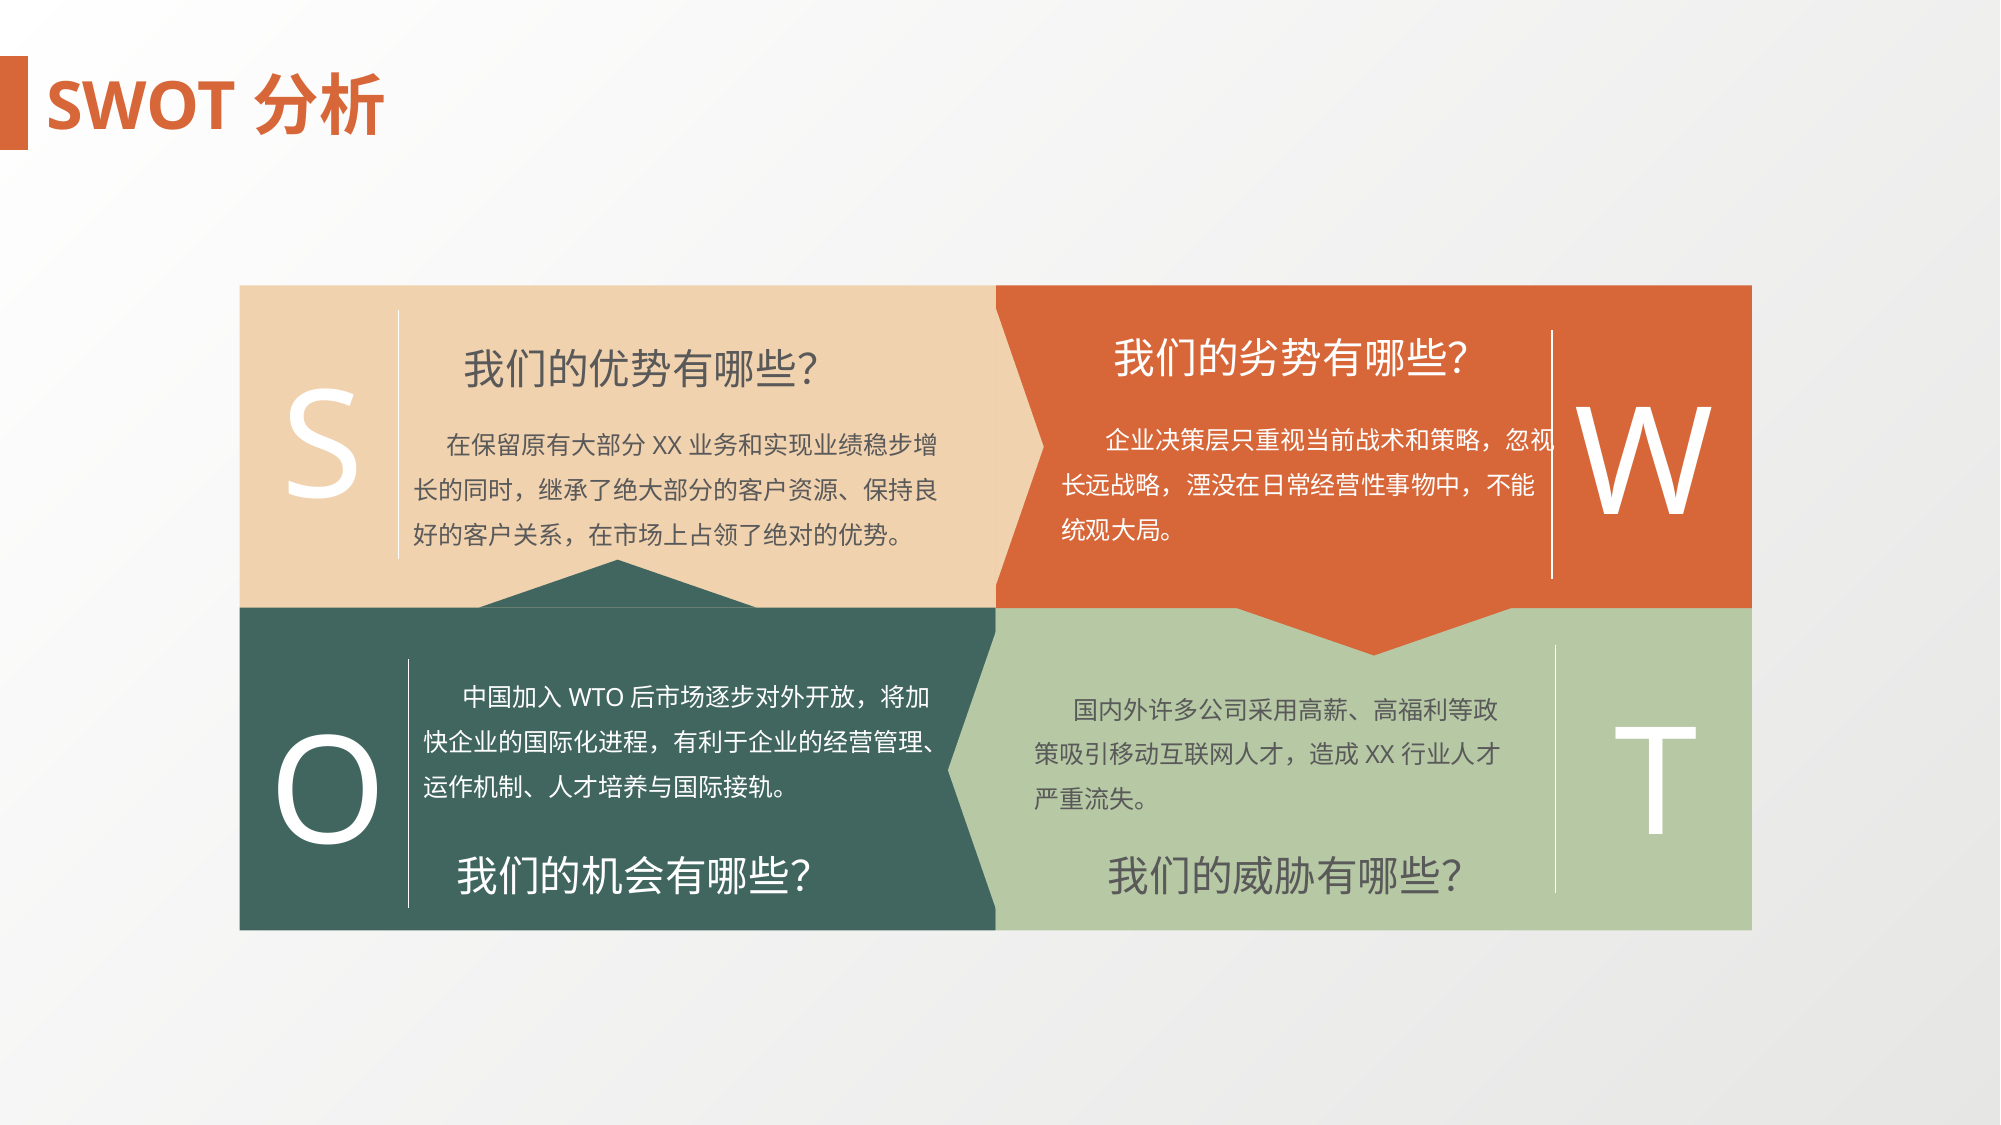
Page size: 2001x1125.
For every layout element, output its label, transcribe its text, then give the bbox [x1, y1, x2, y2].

text_box SWOT分析 [3, 55, 430, 151]
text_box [221, 285, 1762, 931]
